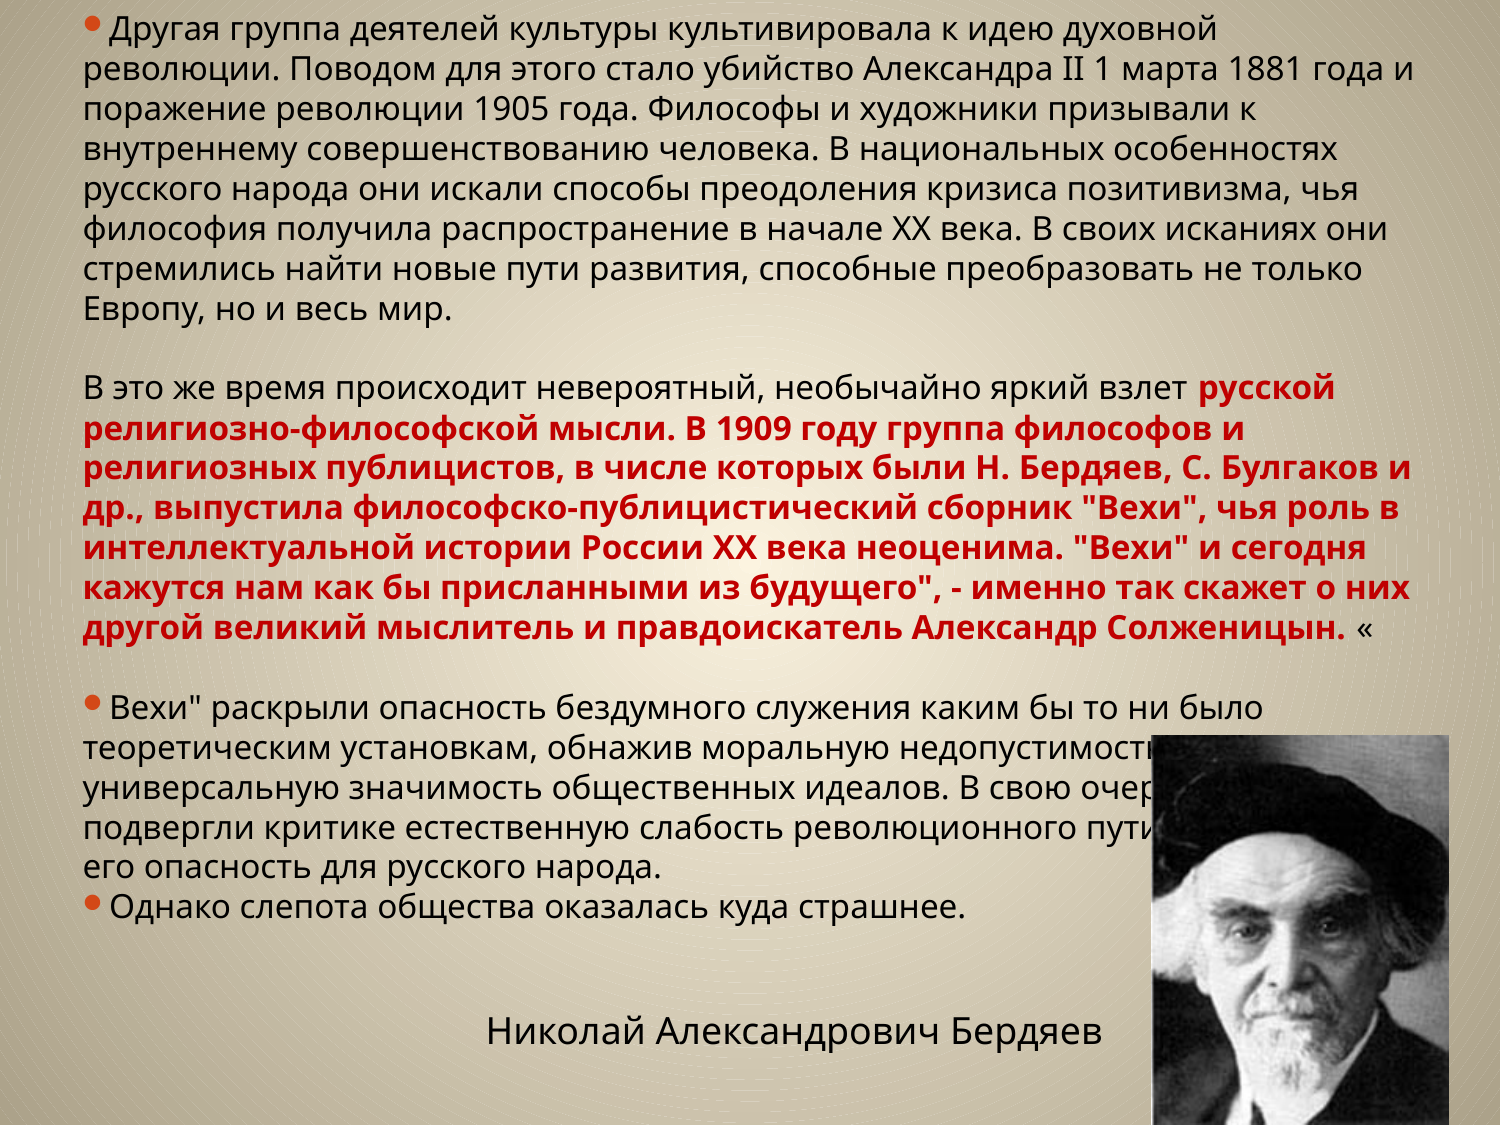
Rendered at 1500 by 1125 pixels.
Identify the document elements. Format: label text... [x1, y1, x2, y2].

picture [1151, 735, 1449, 1125]
text_box Николай Александрович Бердяев [470, 999, 1118, 1060]
list Другая группа деятелей культуры культивировала к идею духовной революции. Поводом для этого стало убийство Александра II 1 марта 1881 года и поражение революции 1905 года. Философы и художники призывали к внутреннему совершенствованию человека. В национальных особенностях русского народа они искали способы преодоления кризиса позитивизма, чья философия получила распространение в начале XX века. В своих исканиях они стремились найти новые пути развития, способные преобразовать не только Европу, но и весь мир. В это же время происходит невероятный, необычайно яркий взлет русской религиозно-философской мысли. В 1909 году группа философов и религиозных публицистов, в числе которых были Н. Бердяев, С. Булгаков и др., выпустила философско-публицистический сборник "Вехи", чья роль в интеллектуальной истории России XX века неоценима. "Вехи" и сегодня кажутся нам как бы присланными из будущего", - именно так скажет о них другой великий мыслитель и правдоискатель Александр Солженицын. « Вехи" раскрыли опасность бездумного служения каким бы то ни было теоретическим установкам, обнажив моральную недопустимость веры в универсальную значимость общественных идеалов. В свою очередь они подвергли критике естественную слабость революционного пути, подчеркнув его опасность для русского народа. Однако слепота общества оказалась куда страшнее. [75, 0, 1425, 787]
